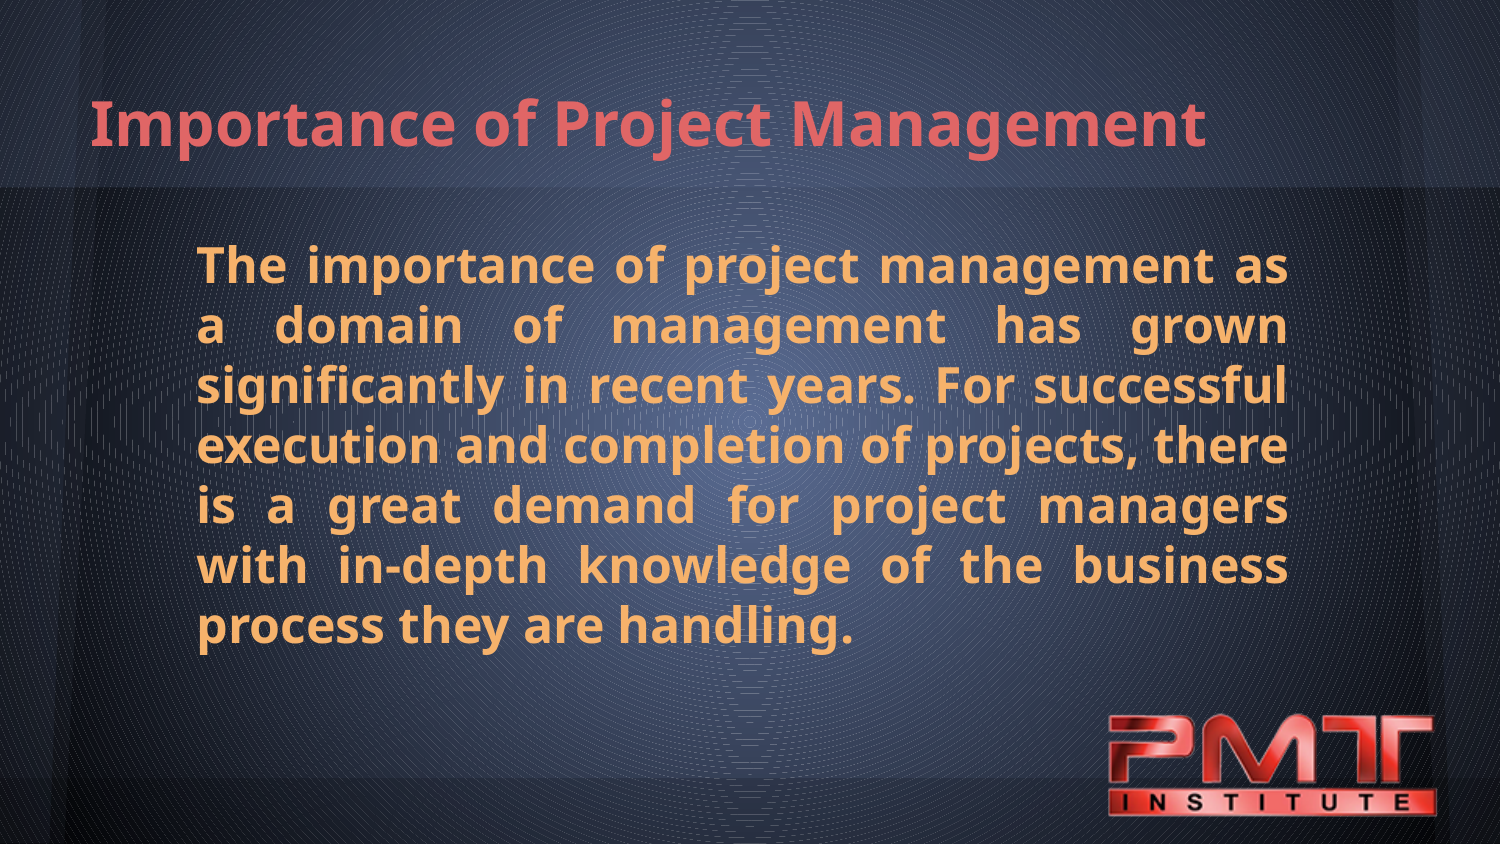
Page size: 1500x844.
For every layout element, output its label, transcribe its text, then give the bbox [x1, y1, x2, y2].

picture [1061, 681, 1485, 837]
list The importance of project management as a domain of management has grown significantly in recent years. For successful execution and completion of projects, there is a great demand for project managers with in-depth knowledge of the business process they are handling. [181, 219, 1305, 704]
title Importance of Project Management [75, 33, 1471, 175]
